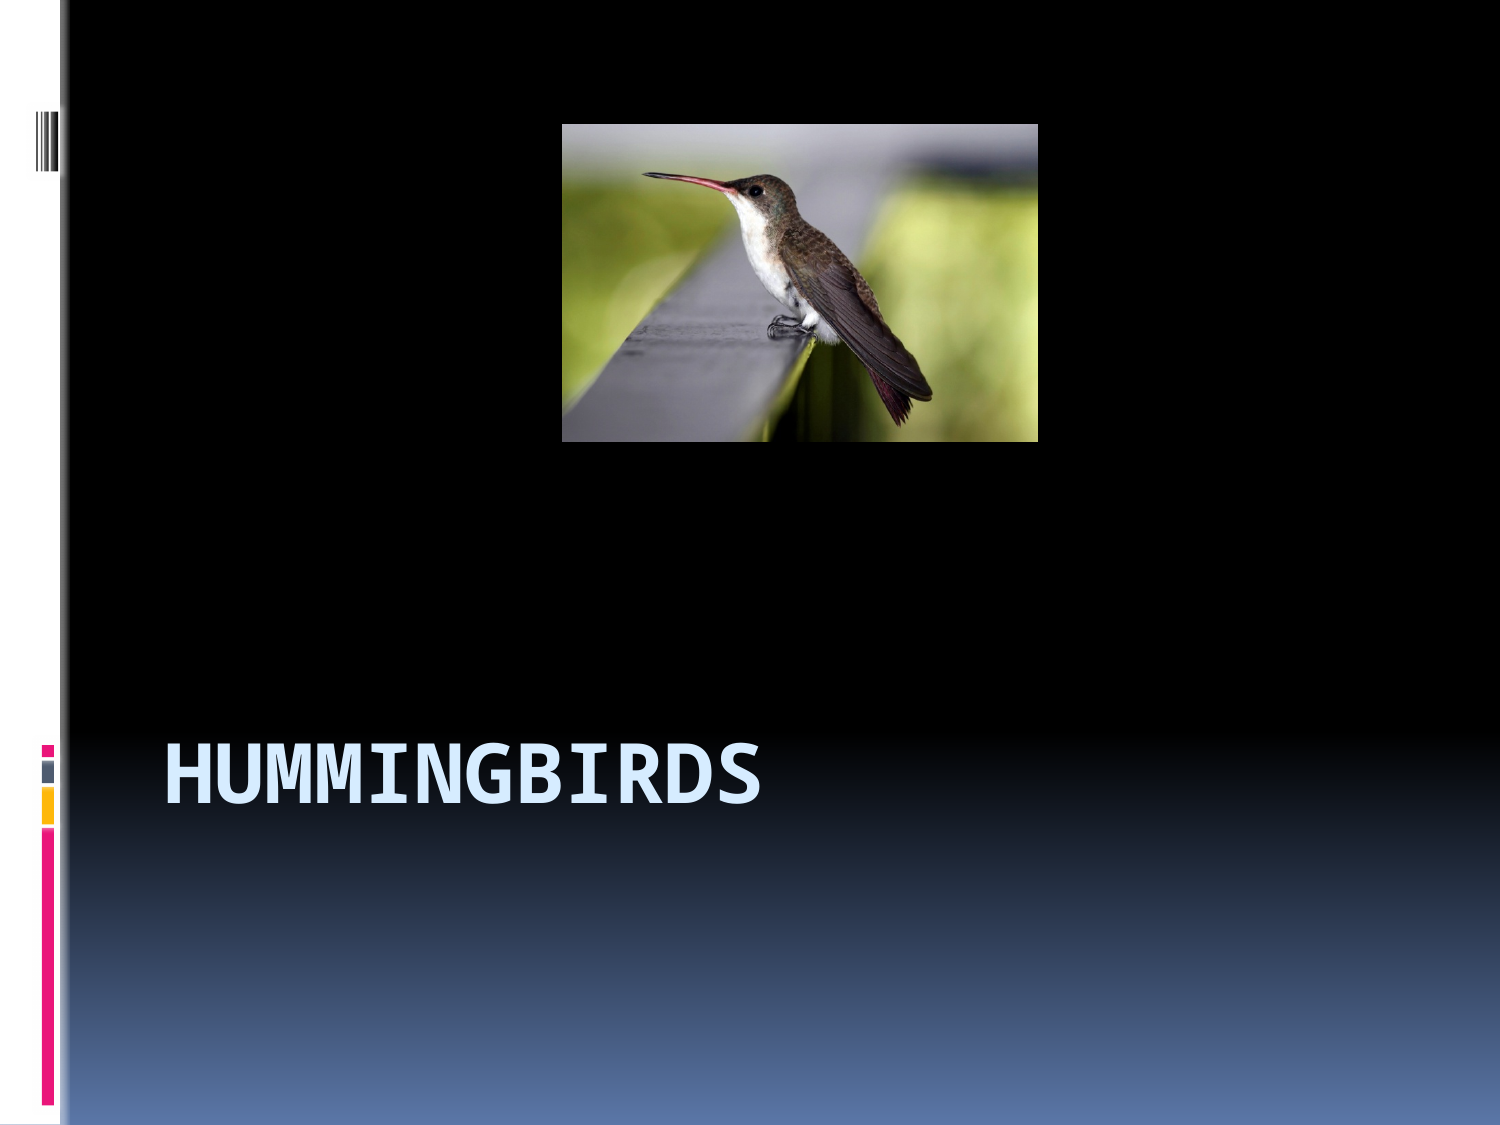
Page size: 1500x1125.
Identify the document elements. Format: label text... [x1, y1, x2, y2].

title Hummingbirds [150, 712, 1425, 1037]
picture [562, 124, 1038, 443]
